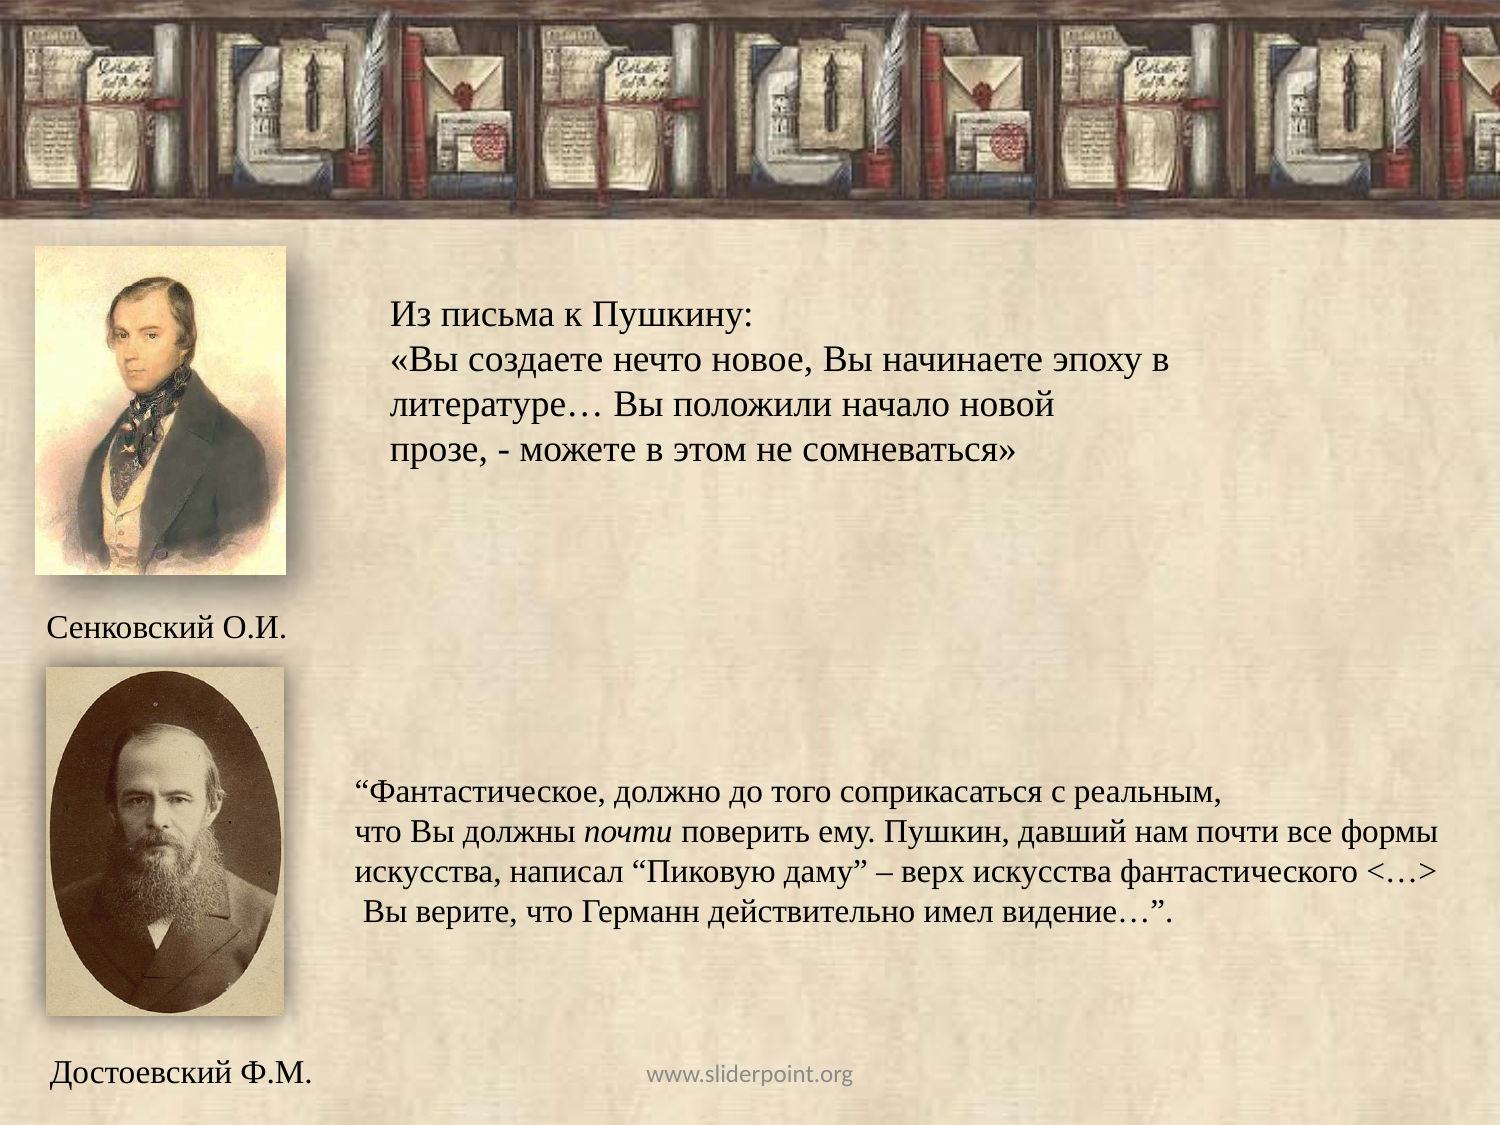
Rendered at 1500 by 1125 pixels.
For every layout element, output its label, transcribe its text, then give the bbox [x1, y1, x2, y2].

text_box “Фантастическое, должно до того соприкасаться с реальным, что Вы должны почти поверить ему. Пушкин, давший нам почти все формы искусства, написал “Пиковую даму” – верх искусства фантастического <…> Вы верите, что Германн действительно имел видение…”. [339, 761, 1477, 976]
text_box Сенковский О.И. [23, 597, 305, 653]
text_box Из письма к Пушкину: «Вы создаете нечто новое, Вы начинаете эпоху в литературе… Вы положили начало новой прозе, - можете в этом не сомневаться» [375, 281, 1331, 476]
footer www.sliderpoint.org [512, 1042, 988, 1103]
picture [0, 0, 1500, 1125]
text_box Достоевский Ф.М. [35, 1042, 352, 1098]
